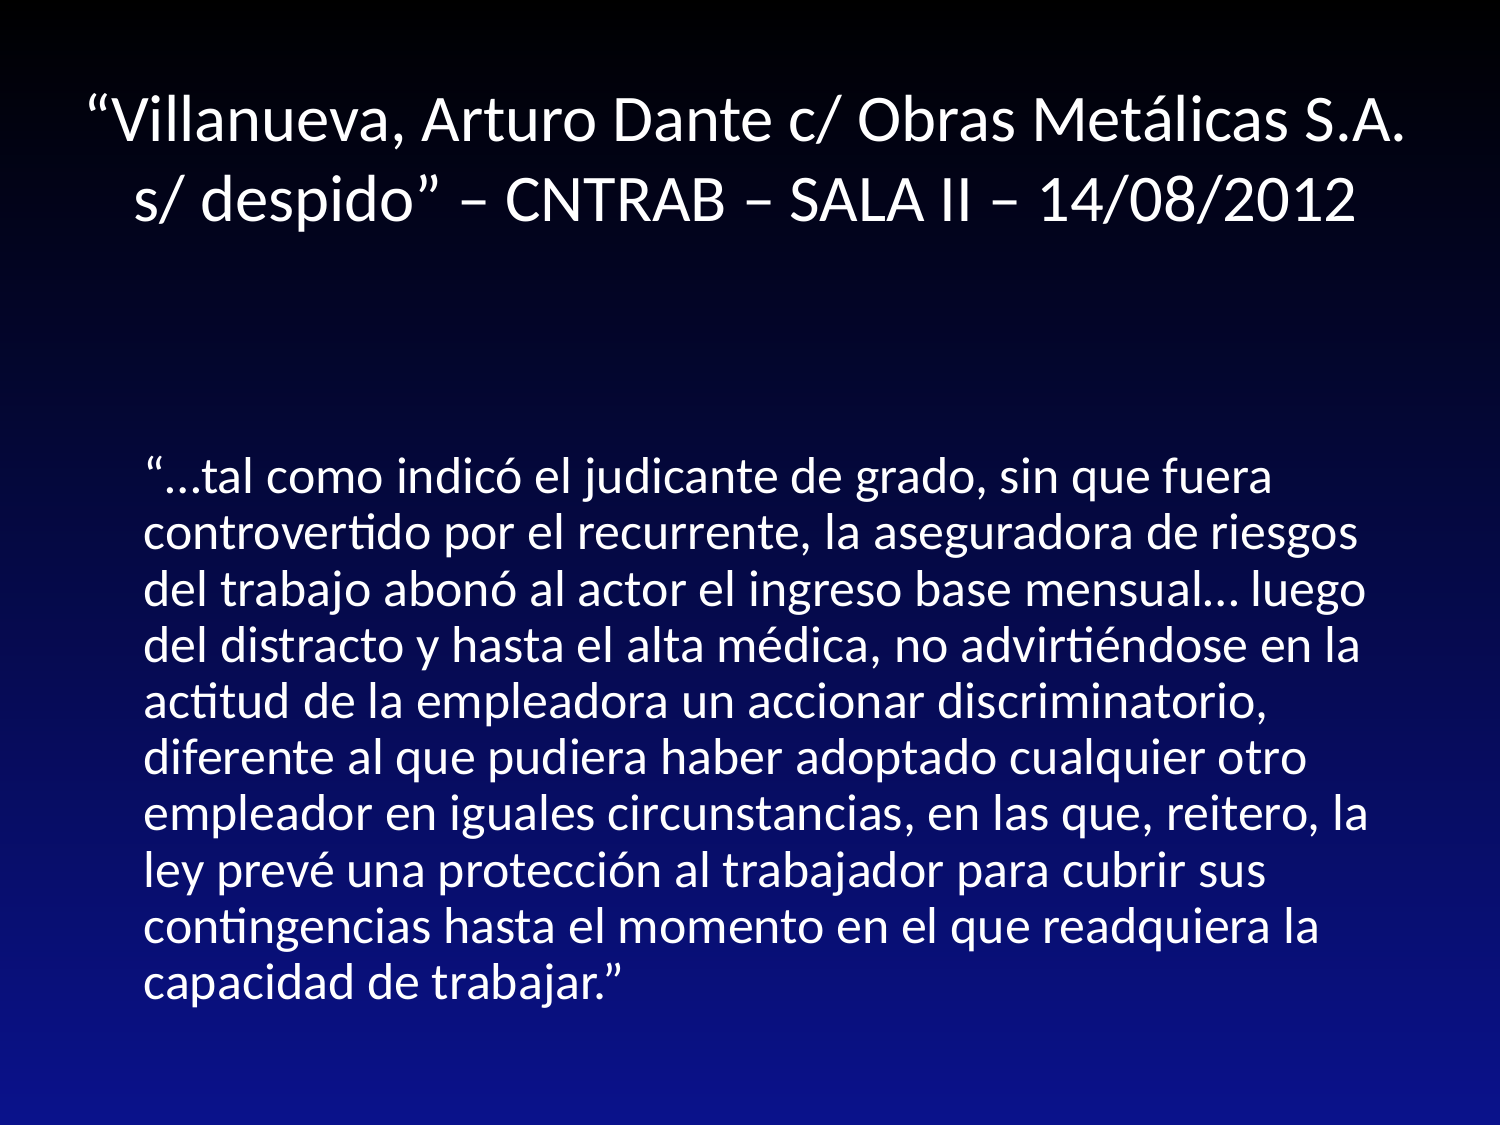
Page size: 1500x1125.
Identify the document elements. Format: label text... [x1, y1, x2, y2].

title “Villanueva, Arturo Dante c/ Obras Metálicas S.A. s/ despido” – CNTRAB – SALA II – 14/08/2012 [64, 30, 1428, 360]
list “…tal como indicó el judicante de grado, sin que fuera controvertido por el recurrente, la aseguradora de riesgos del trabajo abonó al actor el ingreso base mensual… luego del distracto y hasta el alta médica, no advirtiéndose en la actitud de la empleadora un accionar discriminatorio, diferente al que pudiera haber adoptado cualquier otro empleador en iguales circunstancias, en las que, reitero, la ley prevé una protección al trabajador para cubrir sus contingencias hasta el momento en el que readquiera la capacidad de trabajar.” [76, 385, 1428, 1022]
